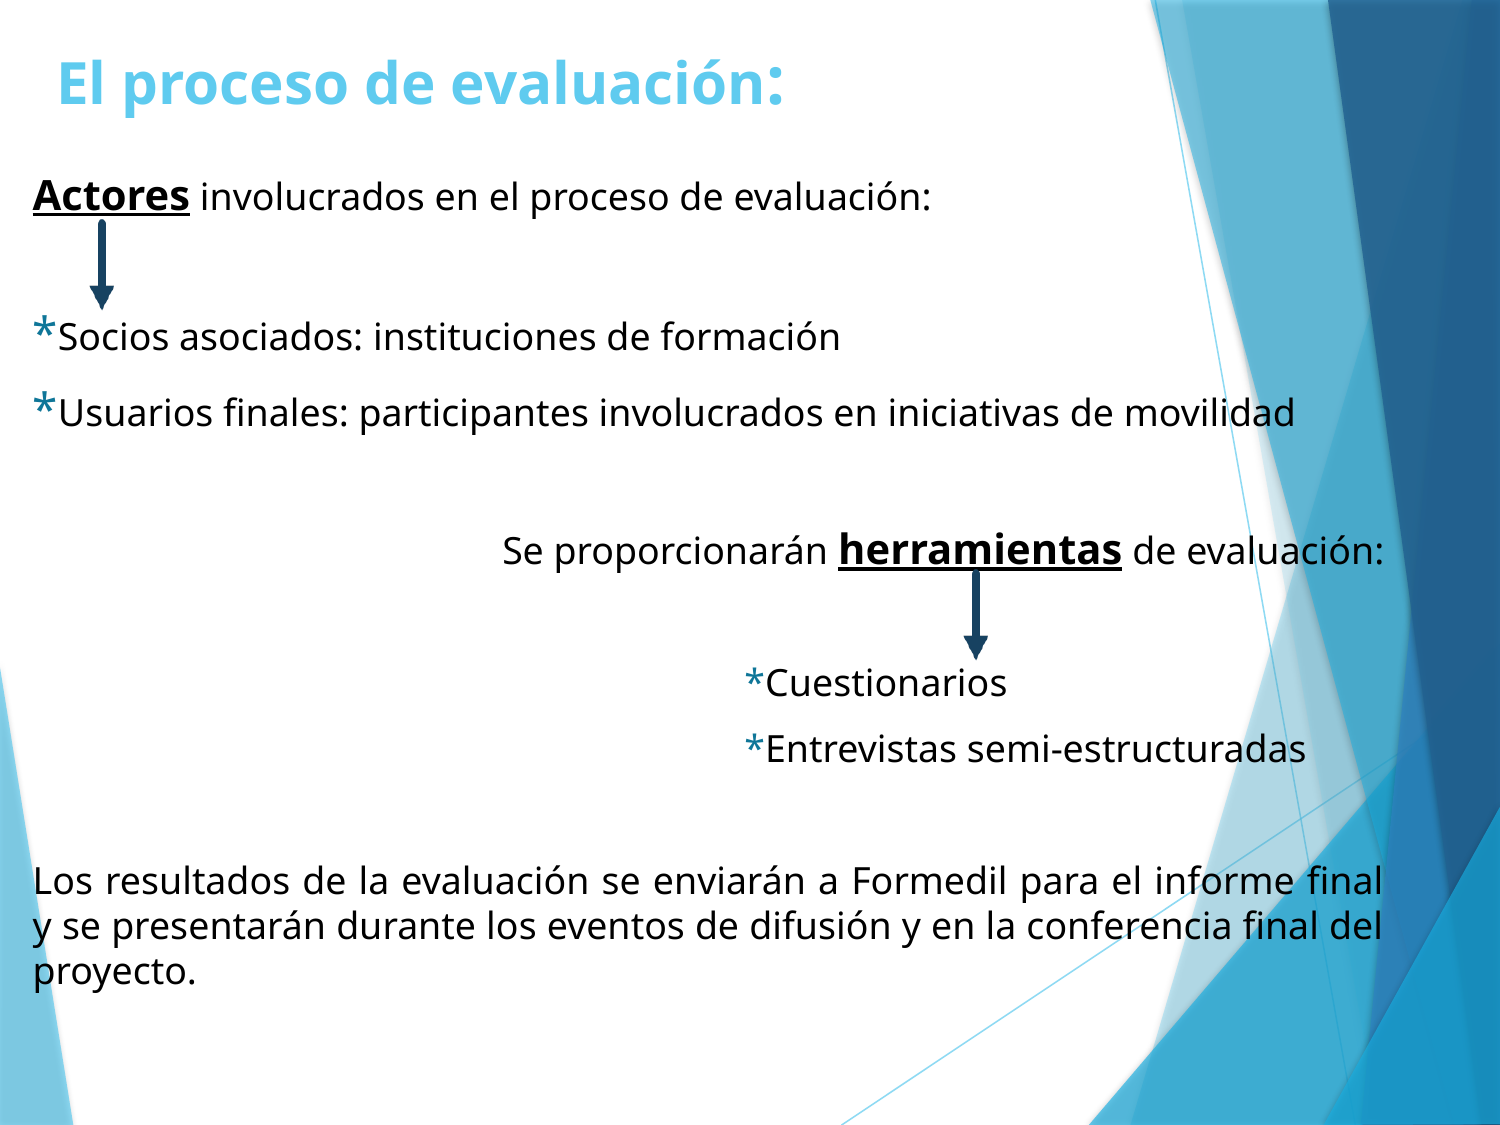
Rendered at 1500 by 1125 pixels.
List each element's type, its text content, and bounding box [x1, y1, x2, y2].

text_box El proceso de evaluación: [41, 30, 1117, 114]
picture [950, 569, 1002, 686]
text_box Actores involucrados en el proceso de evaluación: *Socios asociados: instituciones de formación *Usuarios finales: participantes involucrados en iniciativas de movilidad Se proporcionarán herramientas de evaluación: *Cuestionarios *Entrevistas semi-estructuradas Los resultados de la evaluación se enviarán a Formedil para el informe final y se presentarán durante los eventos de difusión y en la conferencia final del proyecto. [17, 160, 1400, 1012]
picture [76, 219, 128, 336]
